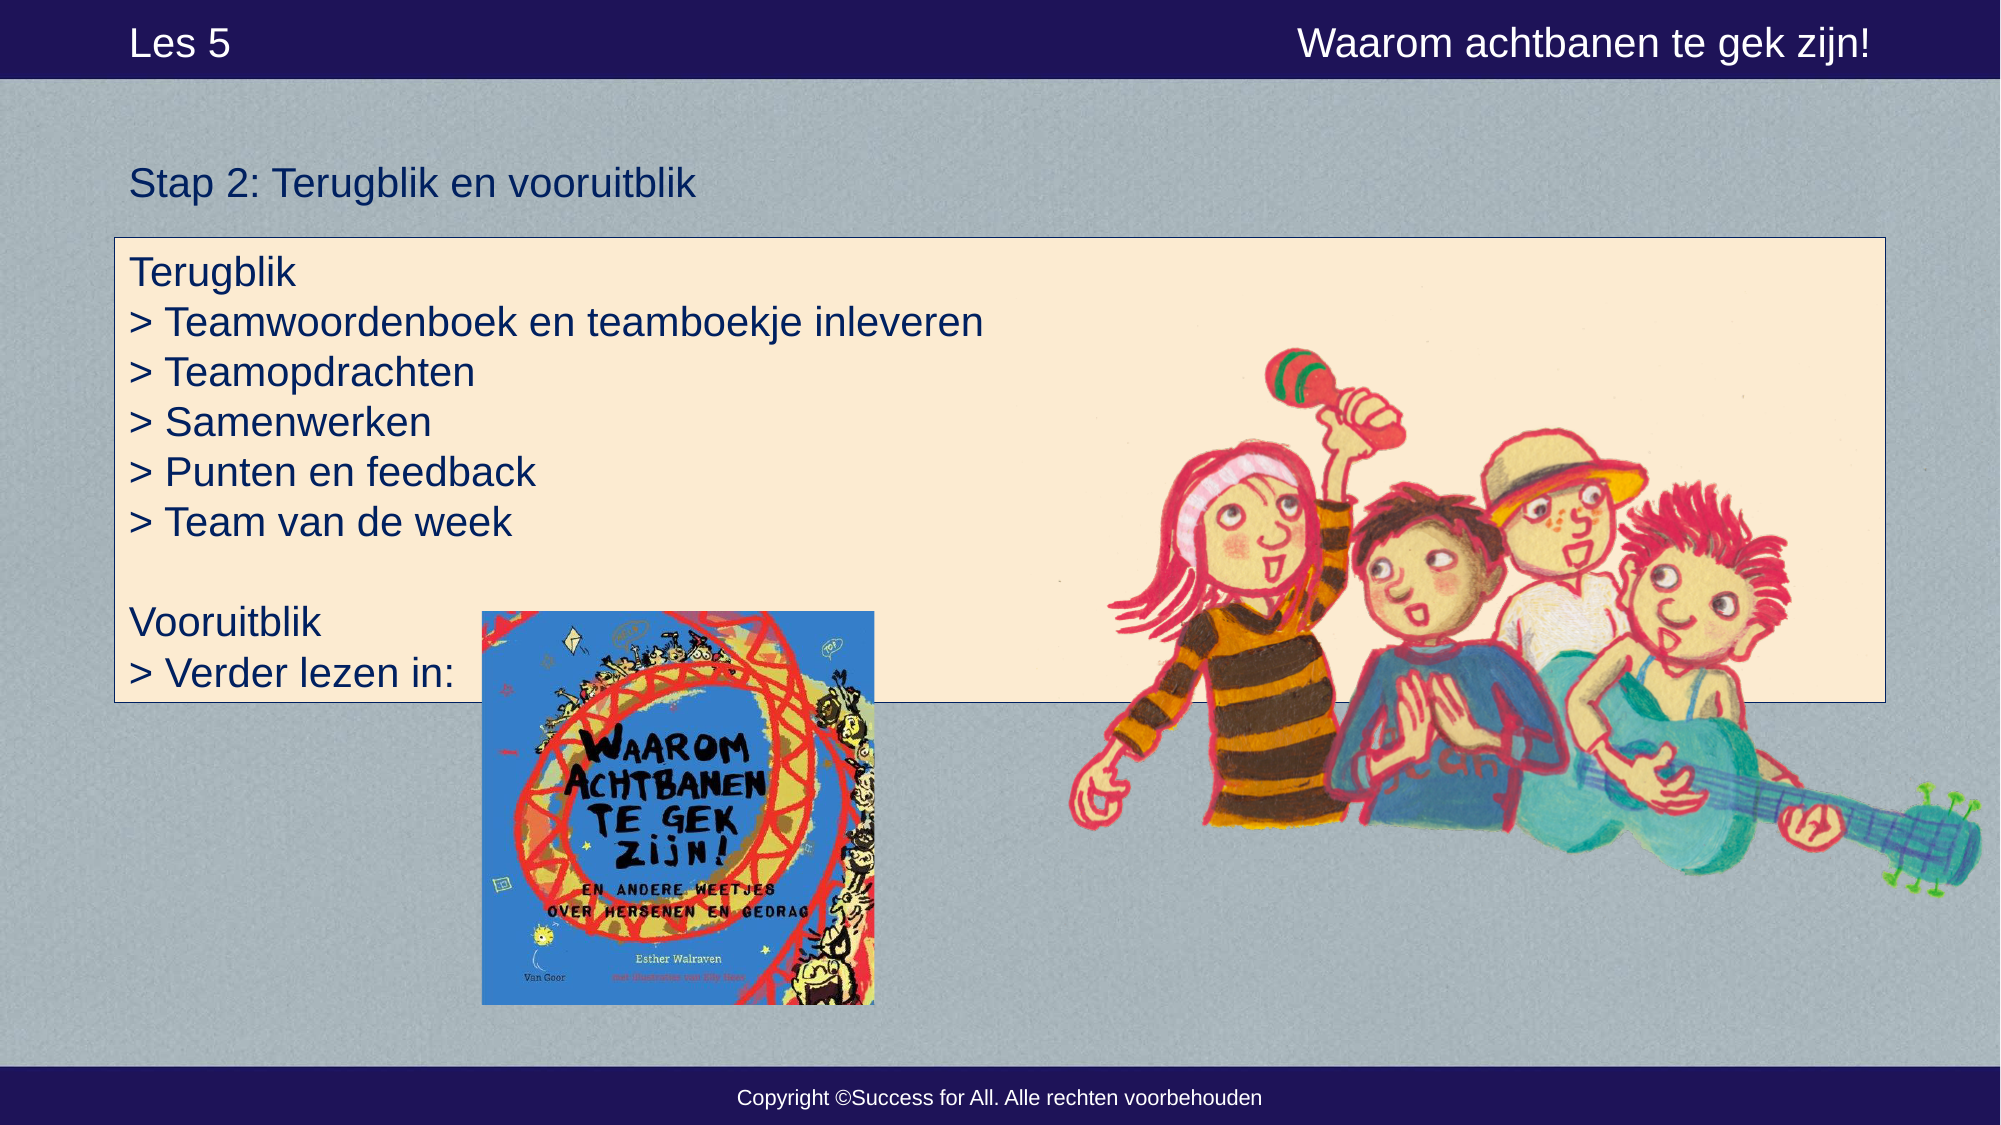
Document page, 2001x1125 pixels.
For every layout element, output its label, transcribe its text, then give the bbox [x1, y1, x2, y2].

text_box Waarom achtbanen te gek zijn! [999, 8, 1886, 73]
text_box Copyright ©Success for All. Alle rechten voorbehouden [0, 1076, 2000, 1125]
text_box Les 5 [114, 8, 354, 73]
picture [0, 0, 2001, 1125]
text_box Terugblik > Teamwoordenboek en teamboekje inleveren > Teamopdrachten > Samenwerken > Punten en feedback > Team van de week Vooruitblik > Verder lezen in: [114, 237, 1886, 703]
text_box Stap 2: Terugblik en vooruitblik [113, 148, 1635, 214]
